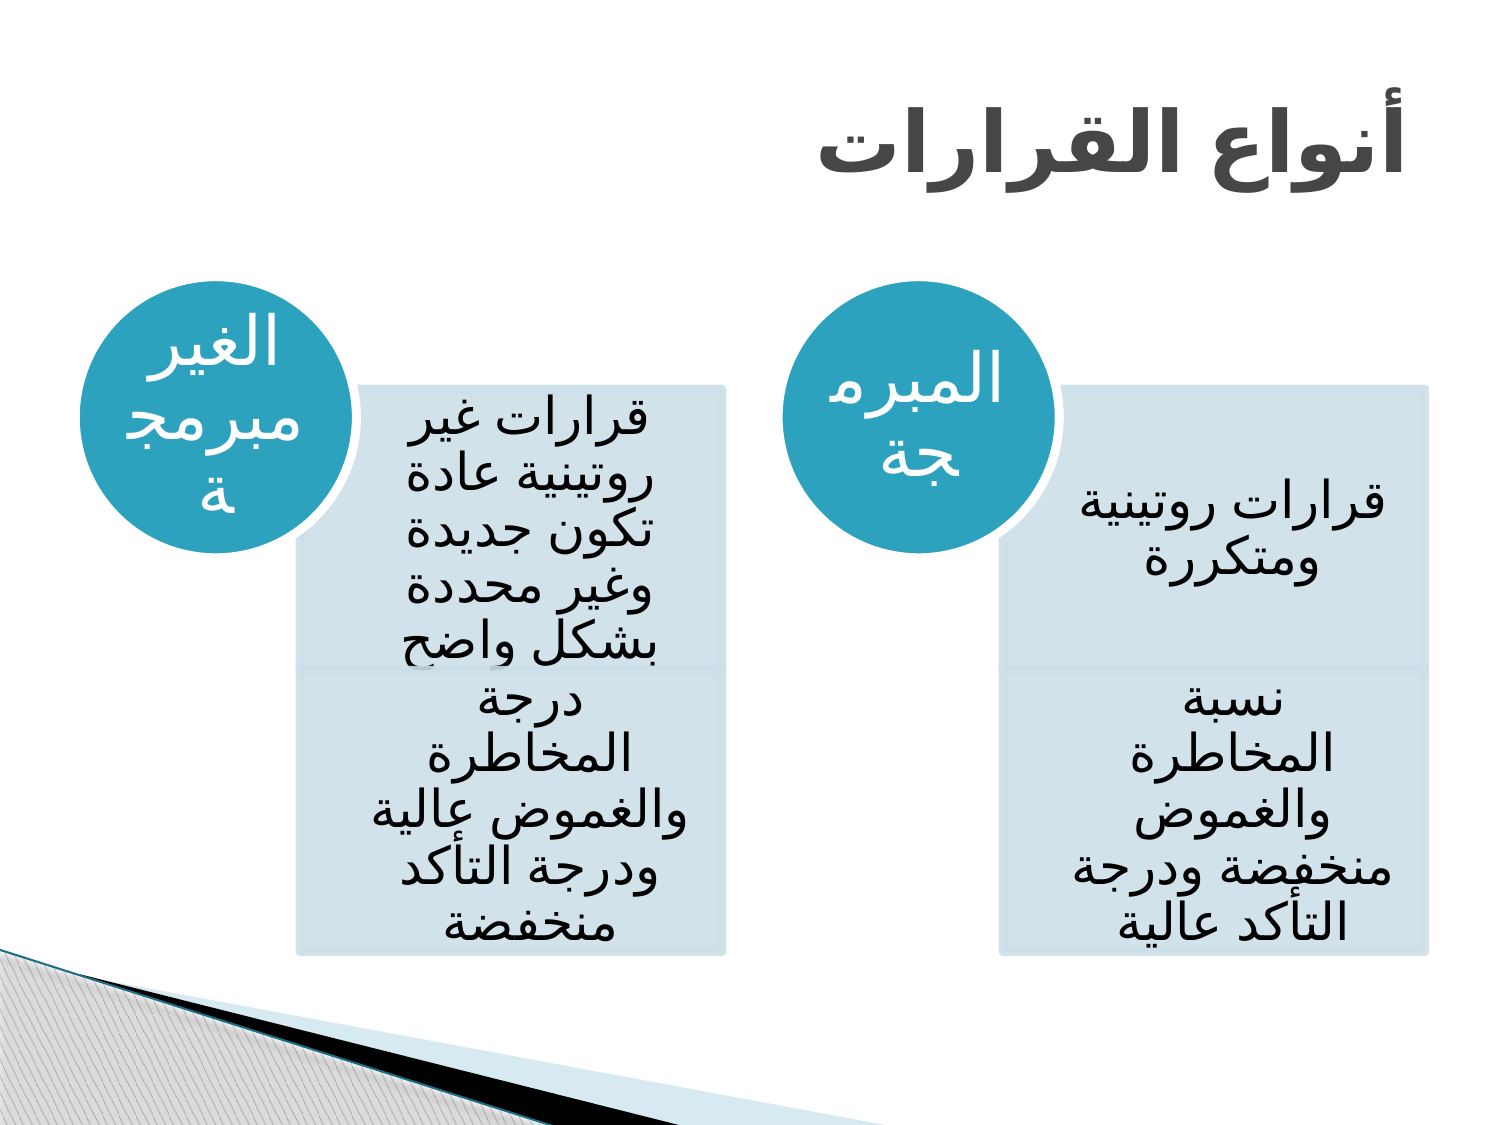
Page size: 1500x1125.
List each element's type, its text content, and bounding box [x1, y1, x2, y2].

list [74, 242, 1426, 986]
title أنواع القرارات [75, 45, 1425, 233]
